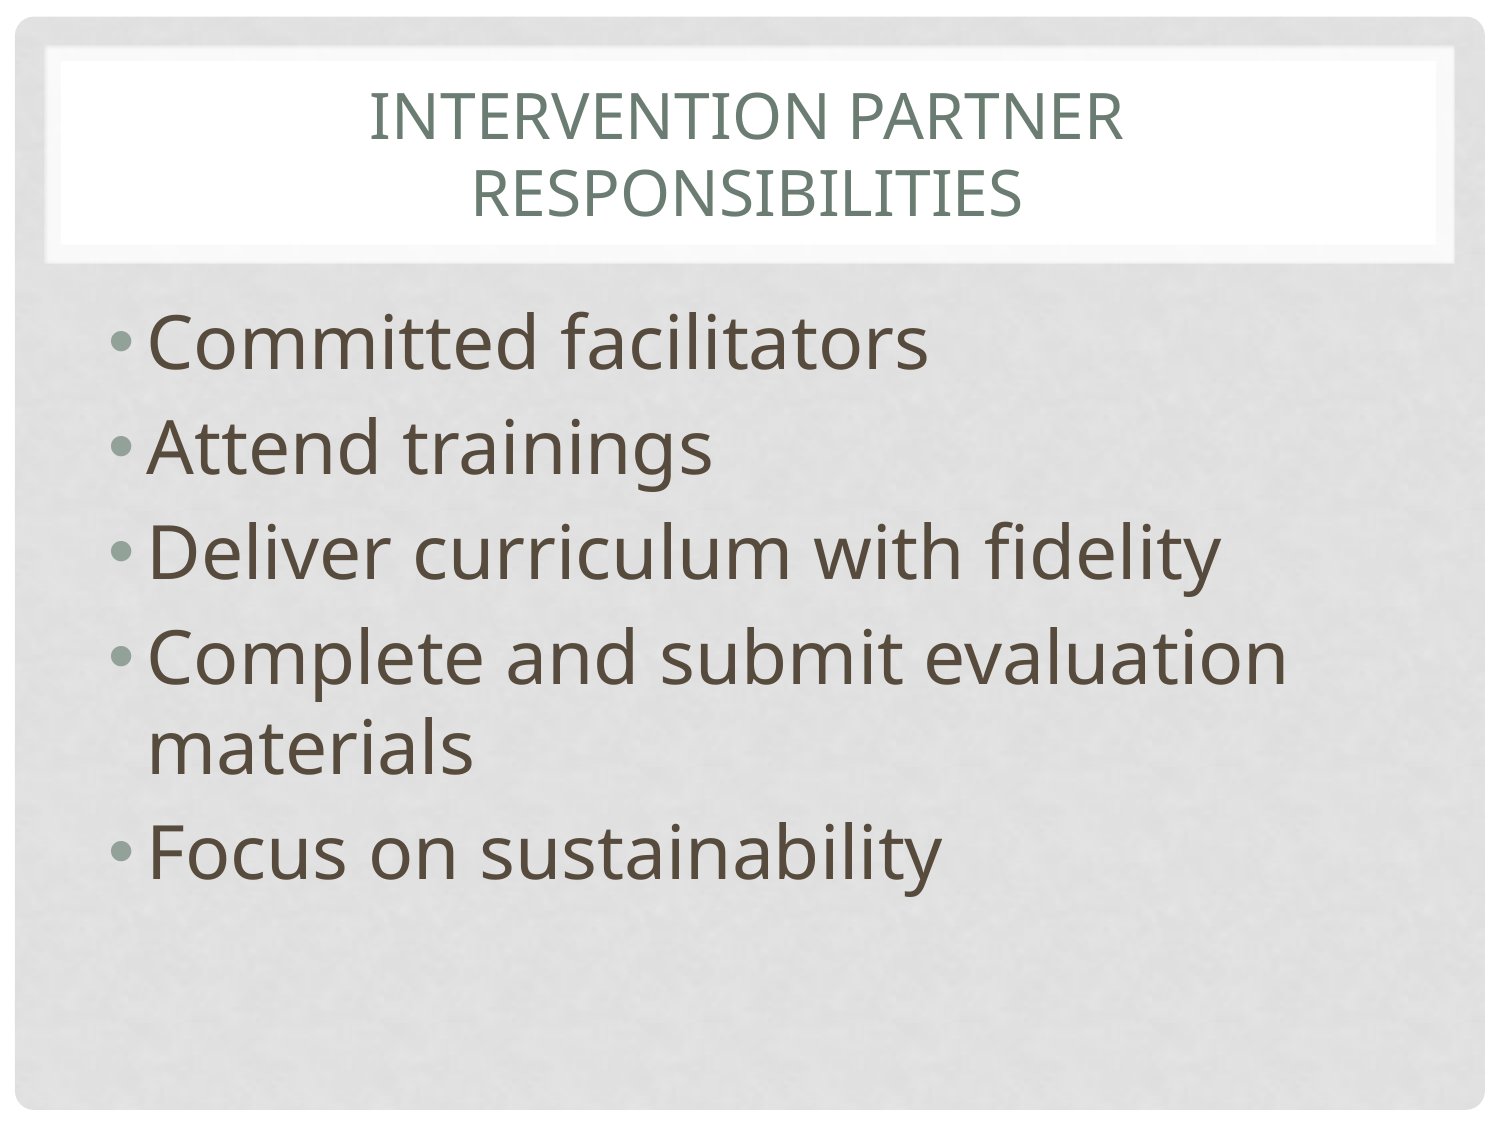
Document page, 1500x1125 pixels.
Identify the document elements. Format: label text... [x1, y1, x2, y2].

list Committed facilitators Attend trainings Deliver curriculum with fidelity Complete and submit evaluation materials Focus on sustainability [75, 287, 1425, 1005]
title Intervention Partner Responsibilities [69, 66, 1425, 238]
